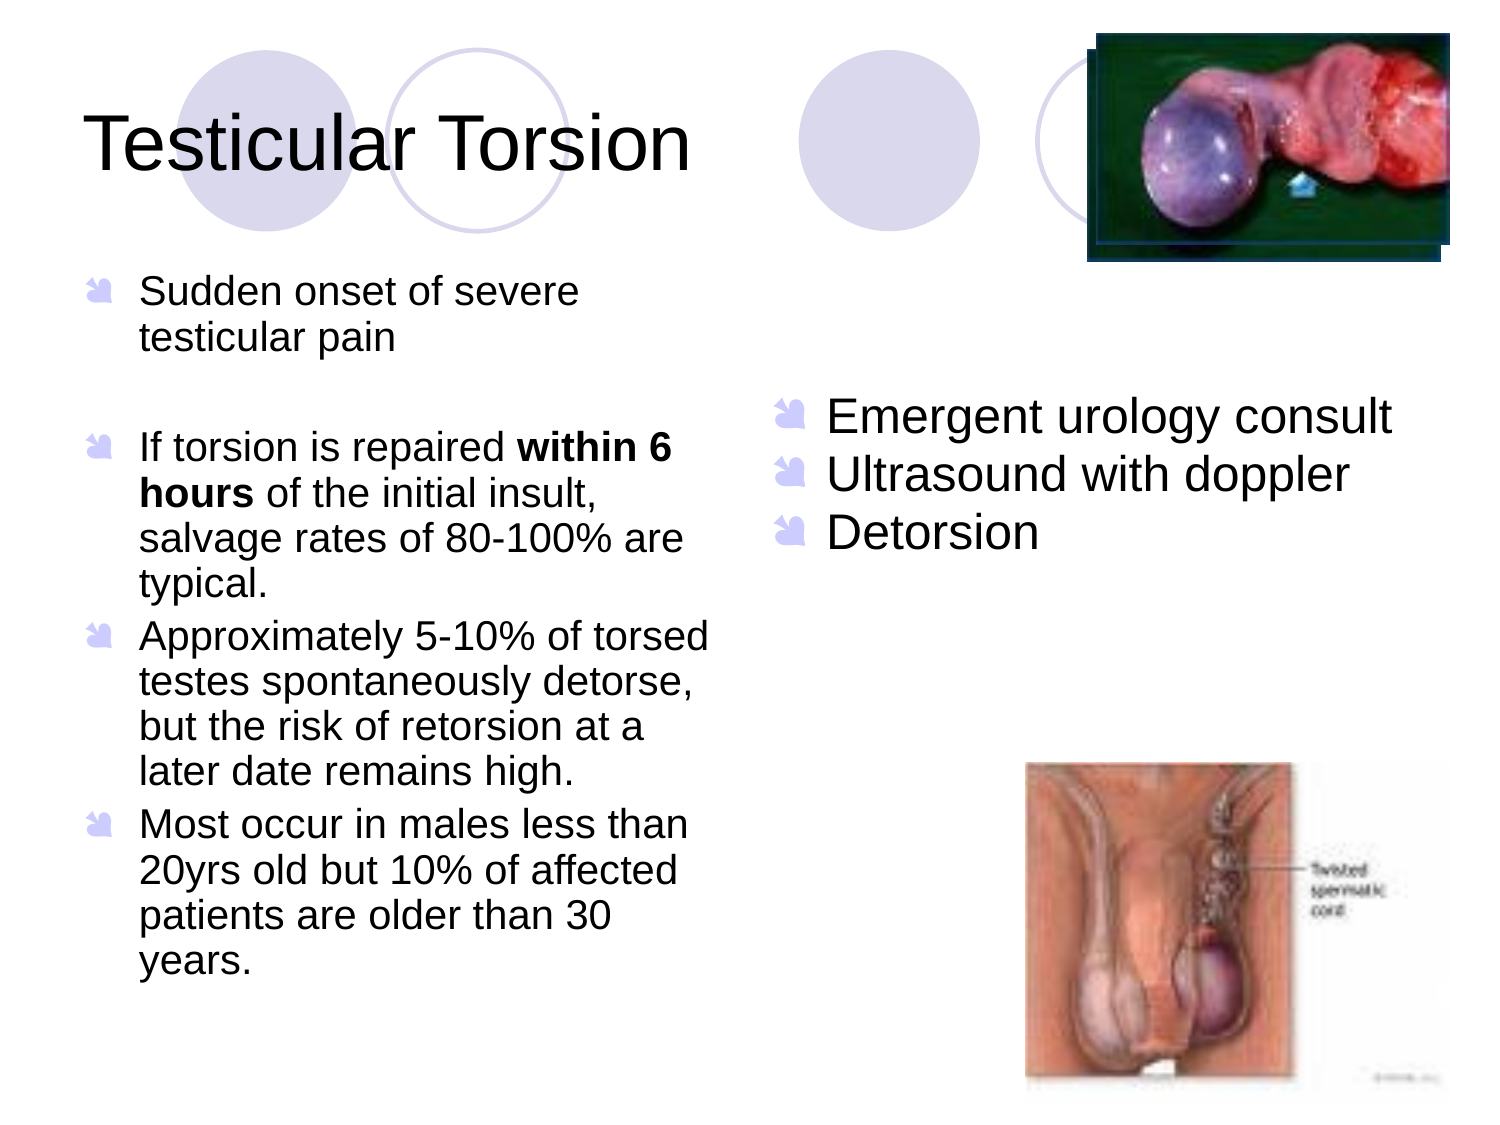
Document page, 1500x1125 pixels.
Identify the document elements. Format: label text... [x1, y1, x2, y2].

text_box Emergent urology consult Ultrasound with doppler Detorsion [762, 387, 1425, 578]
title Testicular Torsion [74, 44, 1096, 234]
list Sudden onset of severe testicular pain If torsion is repaired within 6 hours of the initial insult, salvage rates of 80-100% are typical. Approximately 5-10% of torsed testes spontaneously detorse, but the risk of retorsion at a later date remains high. Most occur in males less than 20yrs old but 10% of affected patients are older than 30 years. [74, 261, 738, 1076]
picture [1024, 762, 1451, 1102]
picture [1087, 32, 1451, 262]
